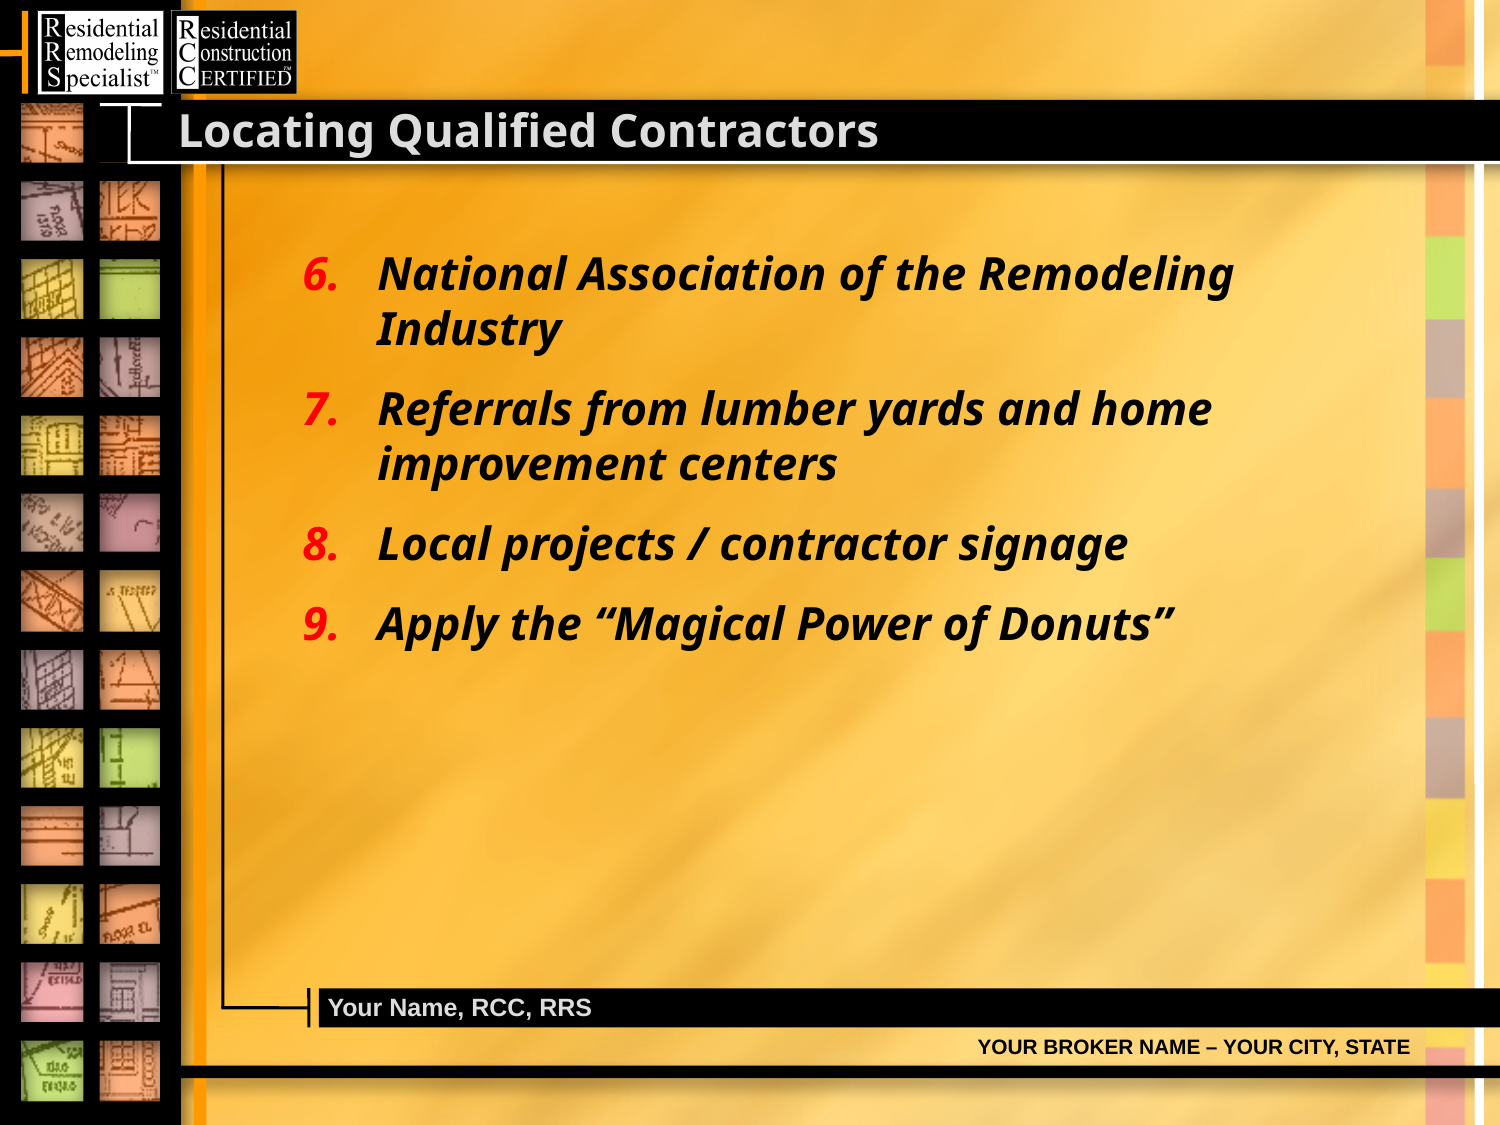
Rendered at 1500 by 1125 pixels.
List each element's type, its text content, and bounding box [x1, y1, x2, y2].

picture [21, 729, 83, 787]
footer Your Name, RCC, RRS [312, 984, 1413, 1025]
picture [1484, 1079, 1500, 1125]
picture [21, 181, 83, 240]
picture [100, 1041, 160, 1101]
picture [181, 1079, 193, 1125]
picture [171, 0, 1474, 99]
picture [100, 494, 160, 551]
picture [207, 1079, 1474, 1125]
picture [100, 181, 160, 240]
picture [21, 1041, 83, 1101]
picture [21, 885, 83, 943]
picture [100, 885, 160, 943]
picture [100, 416, 160, 475]
picture [21, 416, 83, 475]
picture [21, 260, 83, 319]
picture [1484, 0, 1500, 99]
picture [21, 103, 83, 162]
picture [1484, 1028, 1500, 1065]
picture [100, 571, 160, 631]
picture [21, 571, 83, 631]
list National Association of the Remodeling Industry Referrals from lumber yards and home improvement centers Local projects / contractor signage Apply the “Magical Power of Donuts” [287, 237, 1400, 975]
picture [21, 650, 83, 709]
picture [207, 165, 1474, 1065]
picture [21, 963, 83, 1022]
picture [100, 338, 160, 397]
picture [100, 807, 160, 865]
picture [100, 729, 160, 787]
picture [100, 963, 160, 1022]
picture [181, 165, 193, 1065]
picture [37, 10, 164, 95]
picture [100, 260, 160, 319]
picture [21, 807, 83, 865]
picture [21, 494, 83, 551]
picture [100, 650, 160, 709]
picture [21, 338, 83, 397]
title Locating Qualified Contractors [162, 99, 1475, 160]
picture [1484, 165, 1500, 988]
